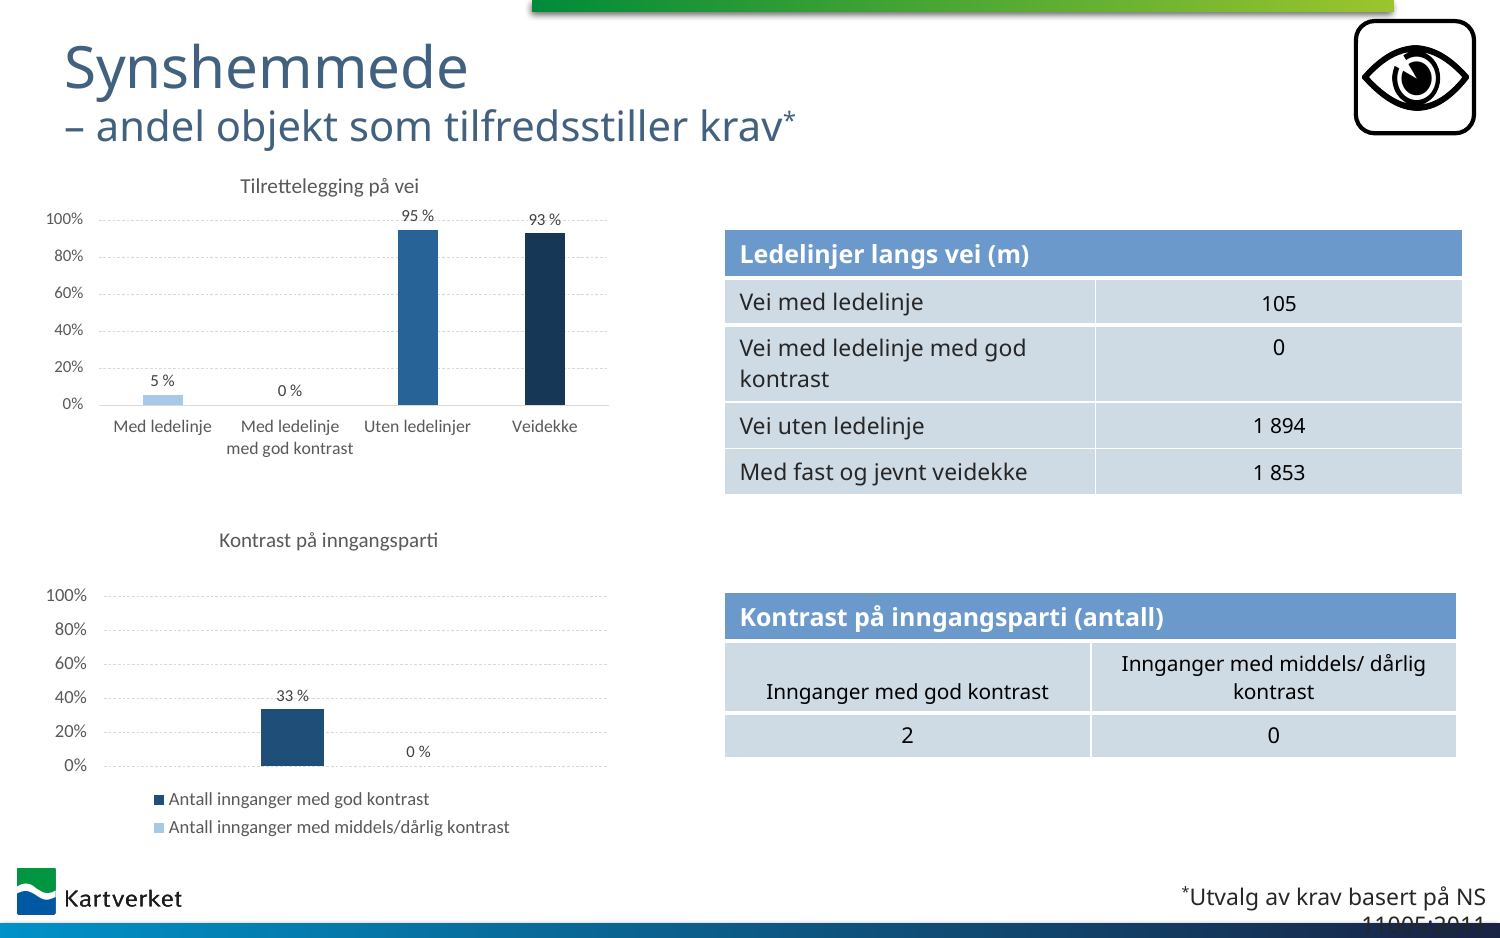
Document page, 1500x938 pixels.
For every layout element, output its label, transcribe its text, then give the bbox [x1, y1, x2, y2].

table_cell 2 [725, 715, 1090, 757]
table_cell Vei uten ledelinje [725, 403, 1095, 448]
picture [41, 166, 619, 492]
picture [41, 520, 617, 846]
table_header Ledelinjer langs vei (m) [725, 230, 1462, 276]
table_cell Med fast og jevnt veidekke [725, 449, 1095, 494]
table_cell 105 [1096, 280, 1462, 323]
text_box Synshemmede – andel objekt som tilfredsstiller krav* [49, 24, 1431, 158]
table_cell 0 [1096, 327, 1462, 401]
table_cell 1 894 [1096, 403, 1462, 448]
table_cell Vei med ledelinje [725, 280, 1095, 323]
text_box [1355, 20, 1475, 134]
text_box *Utvalg av krav basert på NS 11005:2011 [1068, 873, 1500, 938]
table_header Kontrast på inngangsparti (antall) [725, 593, 1456, 639]
table_cell 1 853 [1096, 449, 1462, 494]
table_cell Innganger med god kontrast [725, 643, 1090, 711]
table_cell 0 [1092, 715, 1456, 757]
table_cell Innganger med middels/ dårlig kontrast [1092, 643, 1456, 711]
table_cell Vei med ledelinje med god kontrast [725, 327, 1095, 401]
